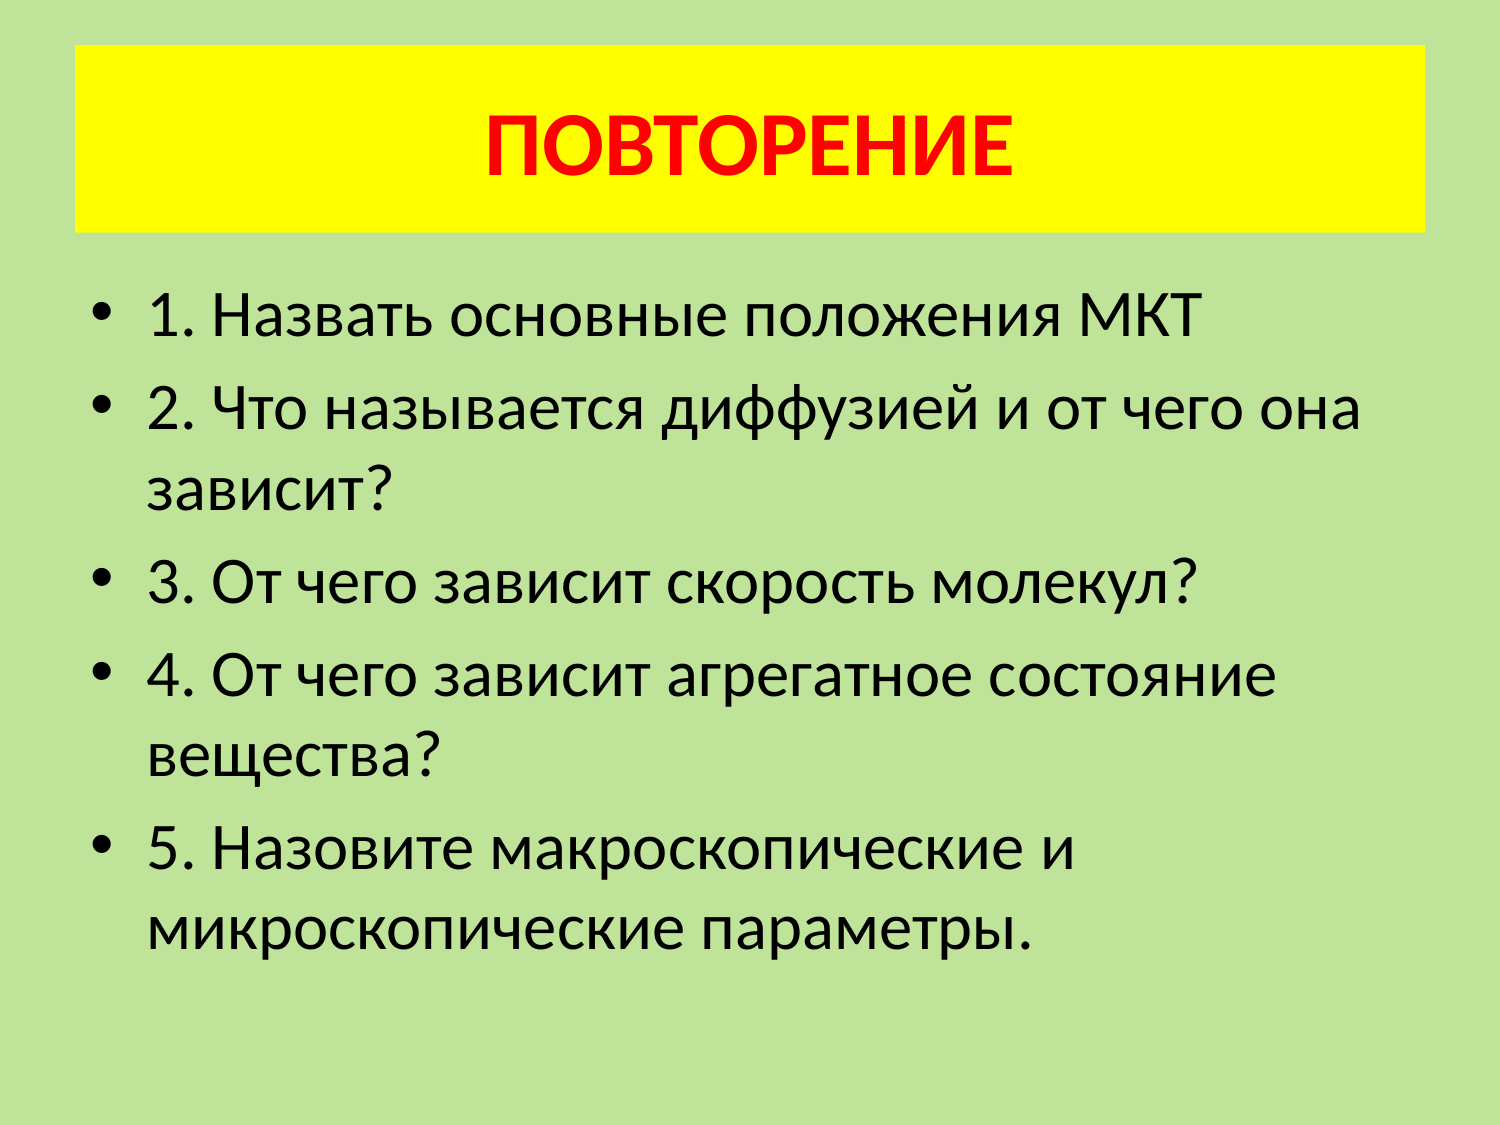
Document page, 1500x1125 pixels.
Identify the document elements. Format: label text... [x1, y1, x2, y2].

title ПОВТОРЕНИЕ [75, 45, 1425, 233]
list 1. Назвать основные положения МКТ 2. Что называется диффузией и от чего она зависит? 3. От чего зависит скорость молекул? 4. От чего зависит агрегатное состояние вещества? 5. Назовите макроскопические и микроскопические параметры. [75, 262, 1425, 1005]
